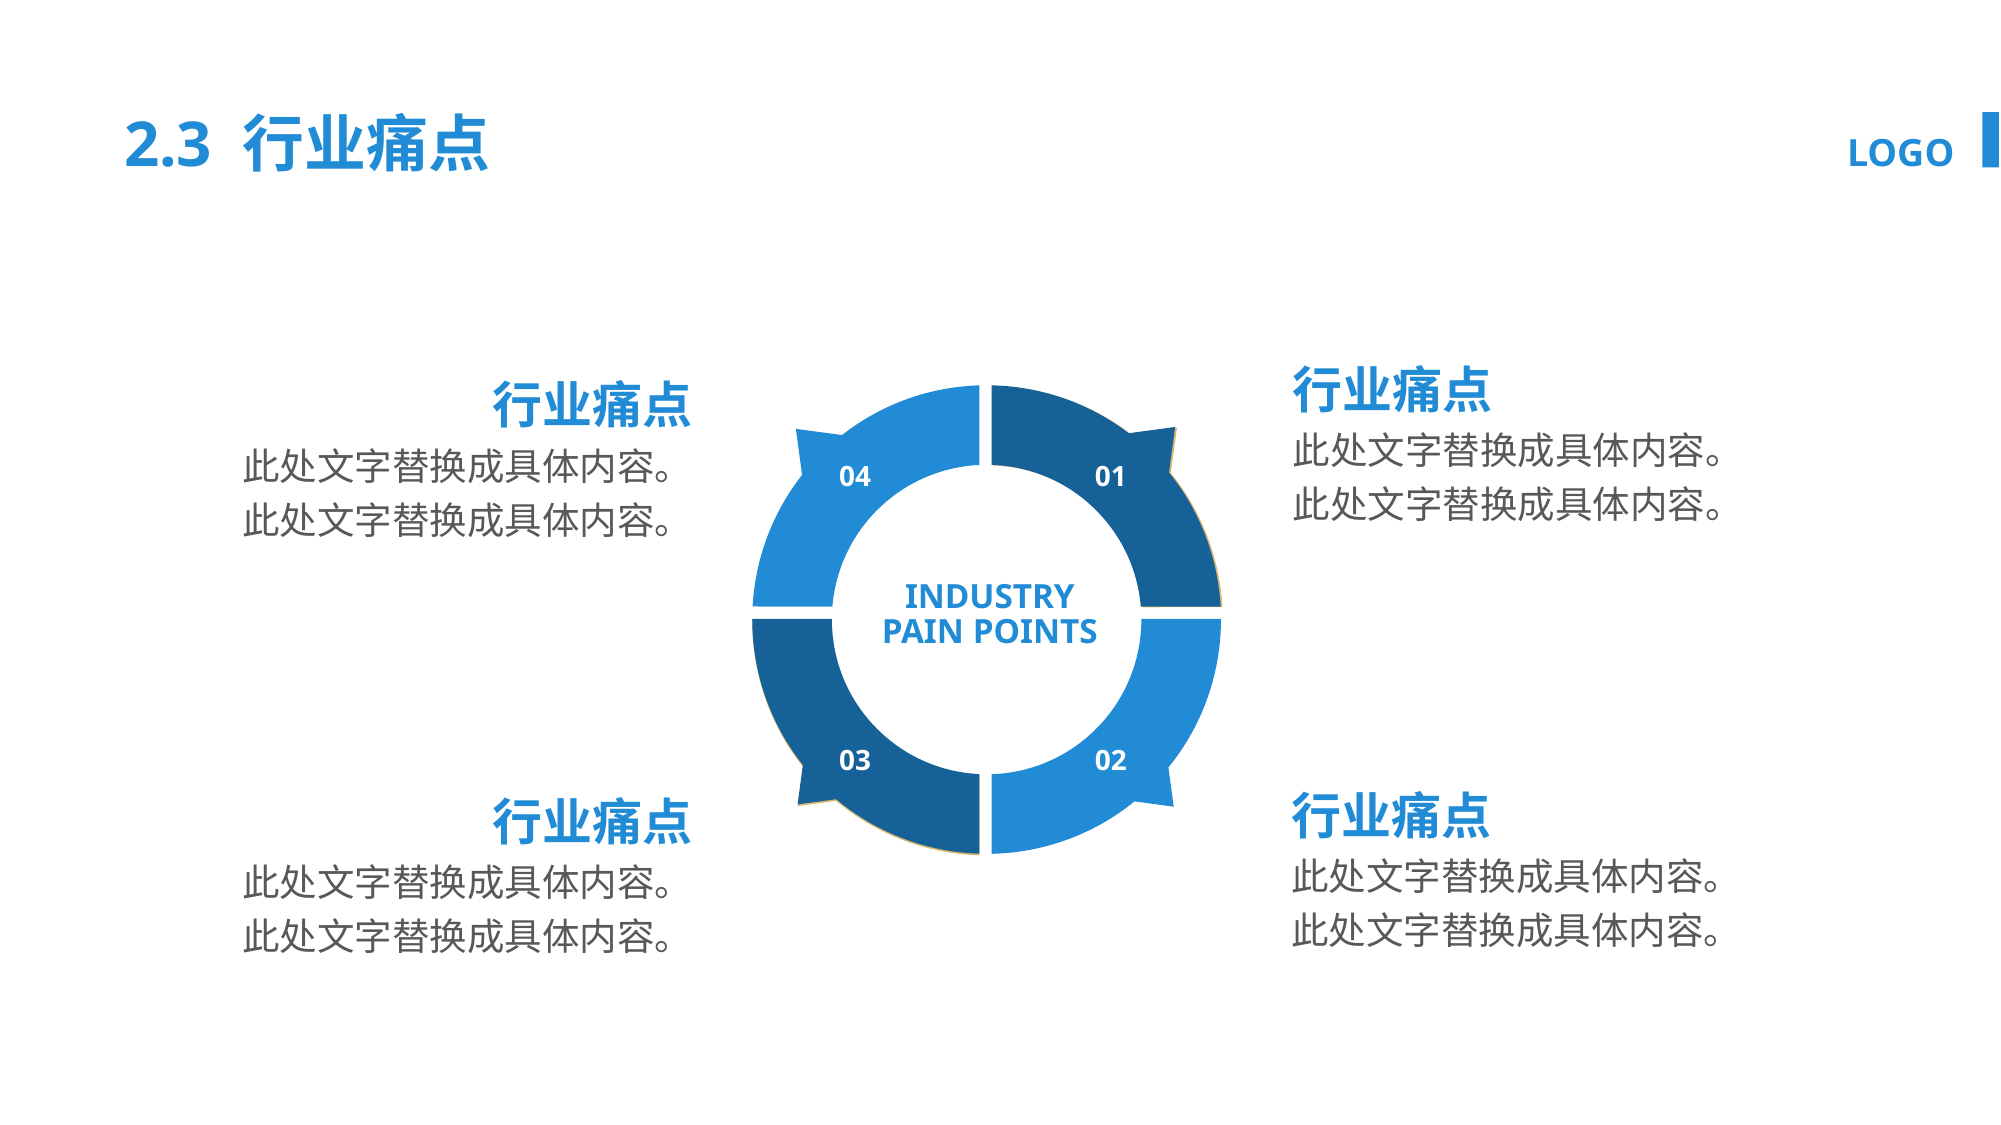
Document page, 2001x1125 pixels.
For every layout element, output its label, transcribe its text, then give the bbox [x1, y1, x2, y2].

text_box 行业痛点 此处文字替换成具体内容。 此处文字替换成具体内容。 [1291, 772, 1742, 960]
text_box 行业痛点 此处文字替换成具体内容。 此处文字替换成具体内容。 [241, 361, 693, 549]
text_box 01 [1094, 456, 1128, 499]
text_box INDUSTRY PAIN POINTS [881, 581, 1098, 658]
text_box 行业痛点 此处文字替换成具体内容。 此处文字替换成具体内容。 [241, 778, 693, 966]
text_box [751, 384, 981, 608]
text_box 03 [839, 740, 872, 784]
text_box 02 [1094, 740, 1128, 784]
text_box 行业痛点 此处文字替换成具体内容。 此处文字替换成具体内容。 [1292, 346, 1743, 534]
text_box 04 [839, 456, 872, 499]
text_box [990, 384, 1222, 608]
text_box 2.3 行业痛点 [124, 99, 490, 186]
text_box [751, 617, 981, 855]
text_box [990, 617, 1223, 855]
